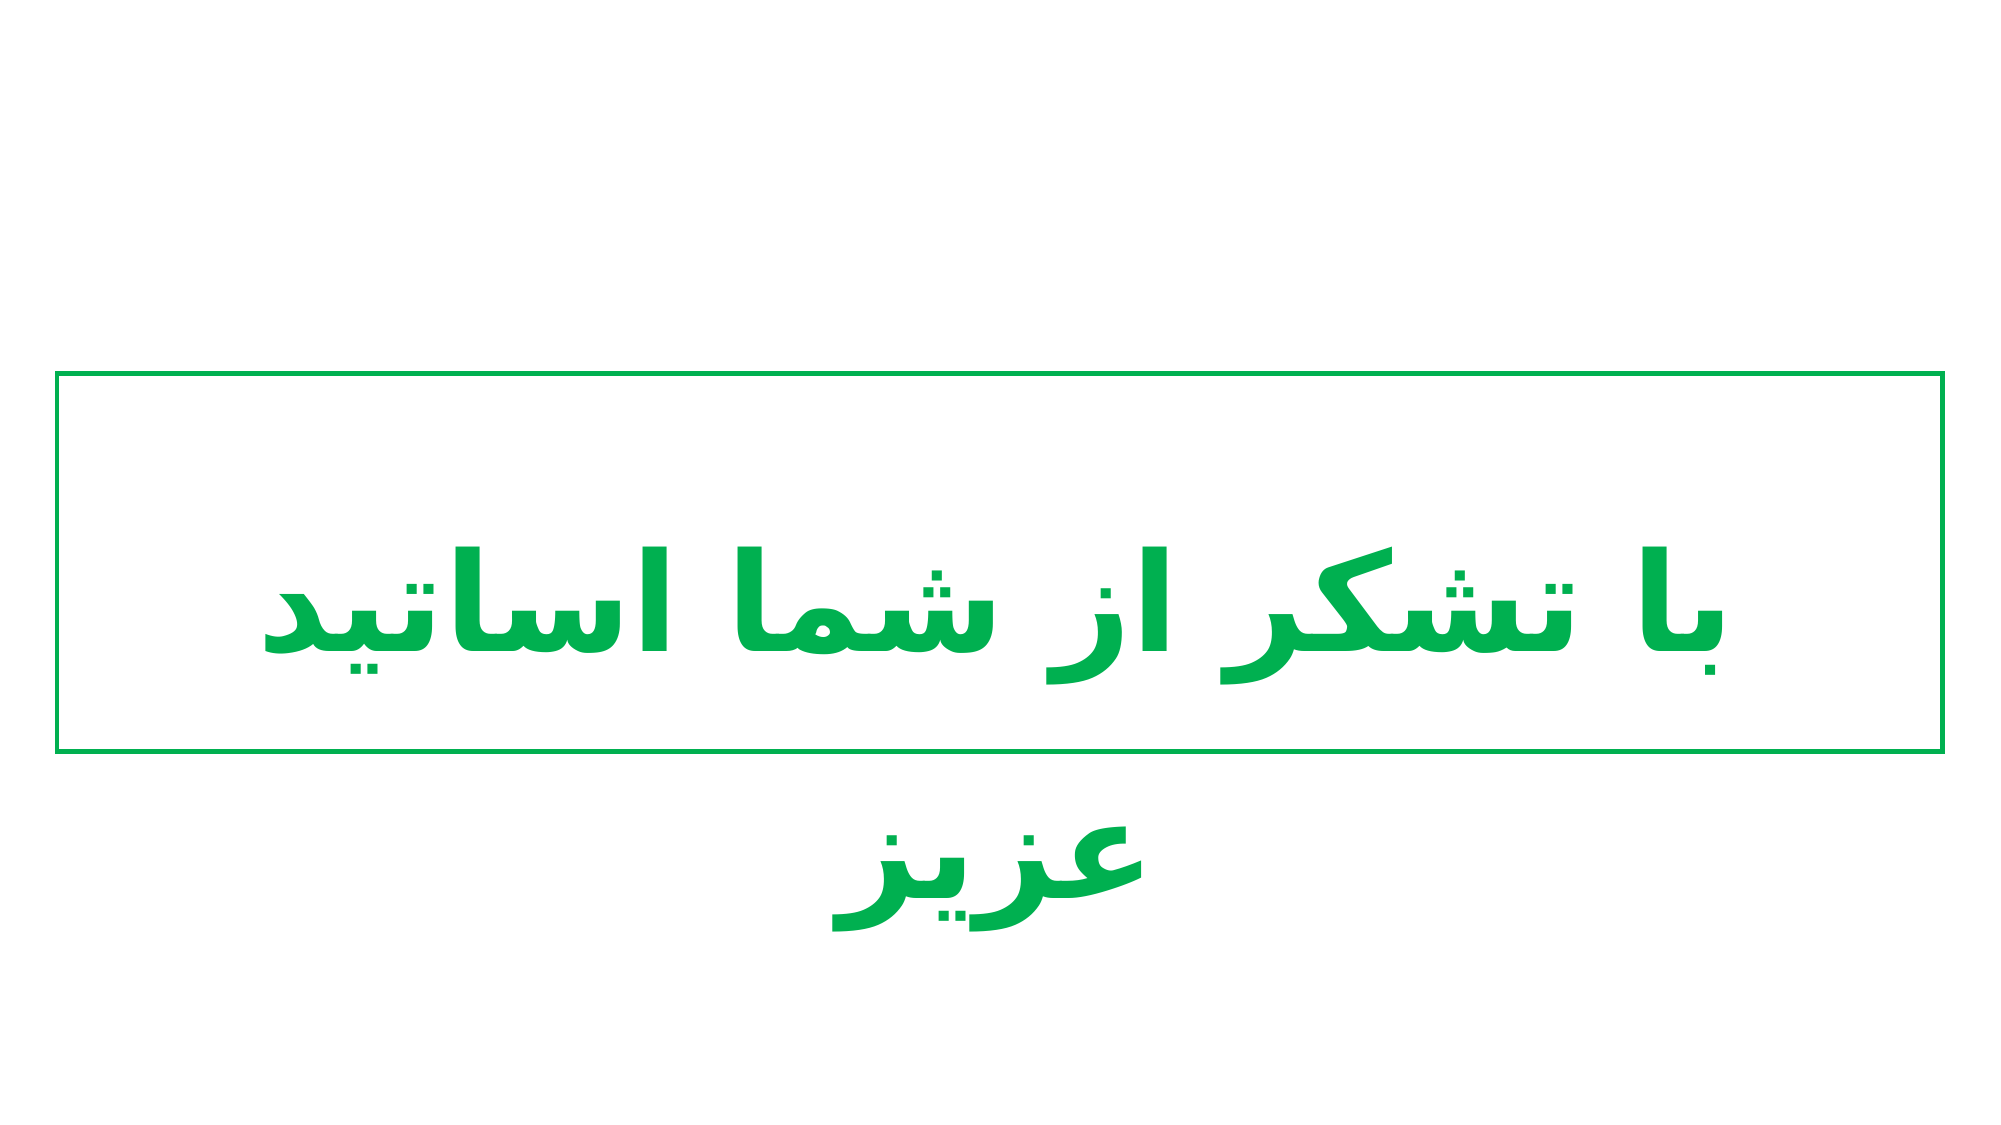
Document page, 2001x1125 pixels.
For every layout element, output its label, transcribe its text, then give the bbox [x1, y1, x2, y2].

text_box با تشکر از شما اساتید عزیز [181, 424, 1813, 934]
